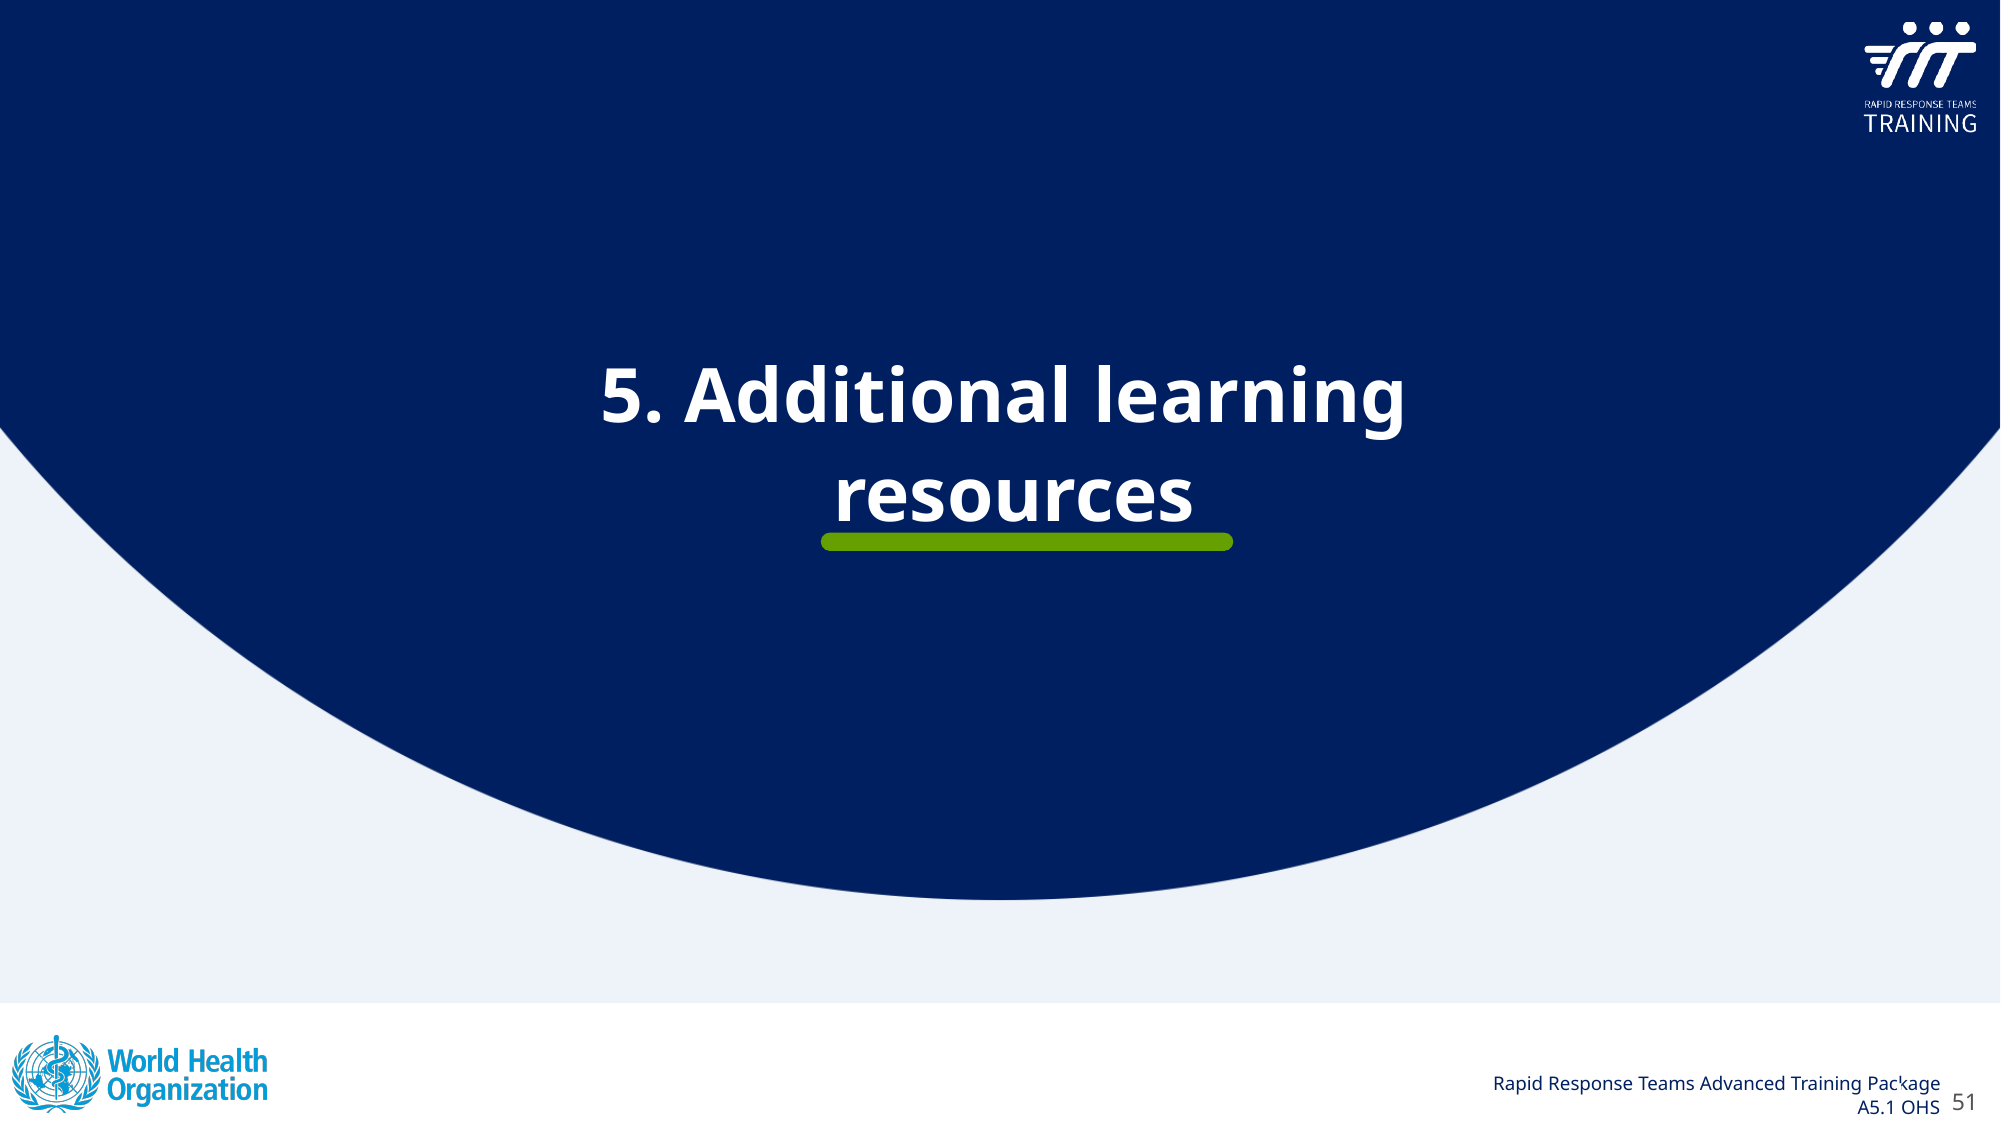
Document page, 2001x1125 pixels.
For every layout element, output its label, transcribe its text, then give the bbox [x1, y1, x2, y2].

picture [58, 1050, 64, 1058]
picture [0, 0, 2001, 1003]
slide_number 51 [1882, 1037, 1930, 1092]
picture [12, 1035, 267, 1113]
list 5. Additional learning resources [82, 283, 1946, 592]
picture [12, 1083, 48, 1113]
